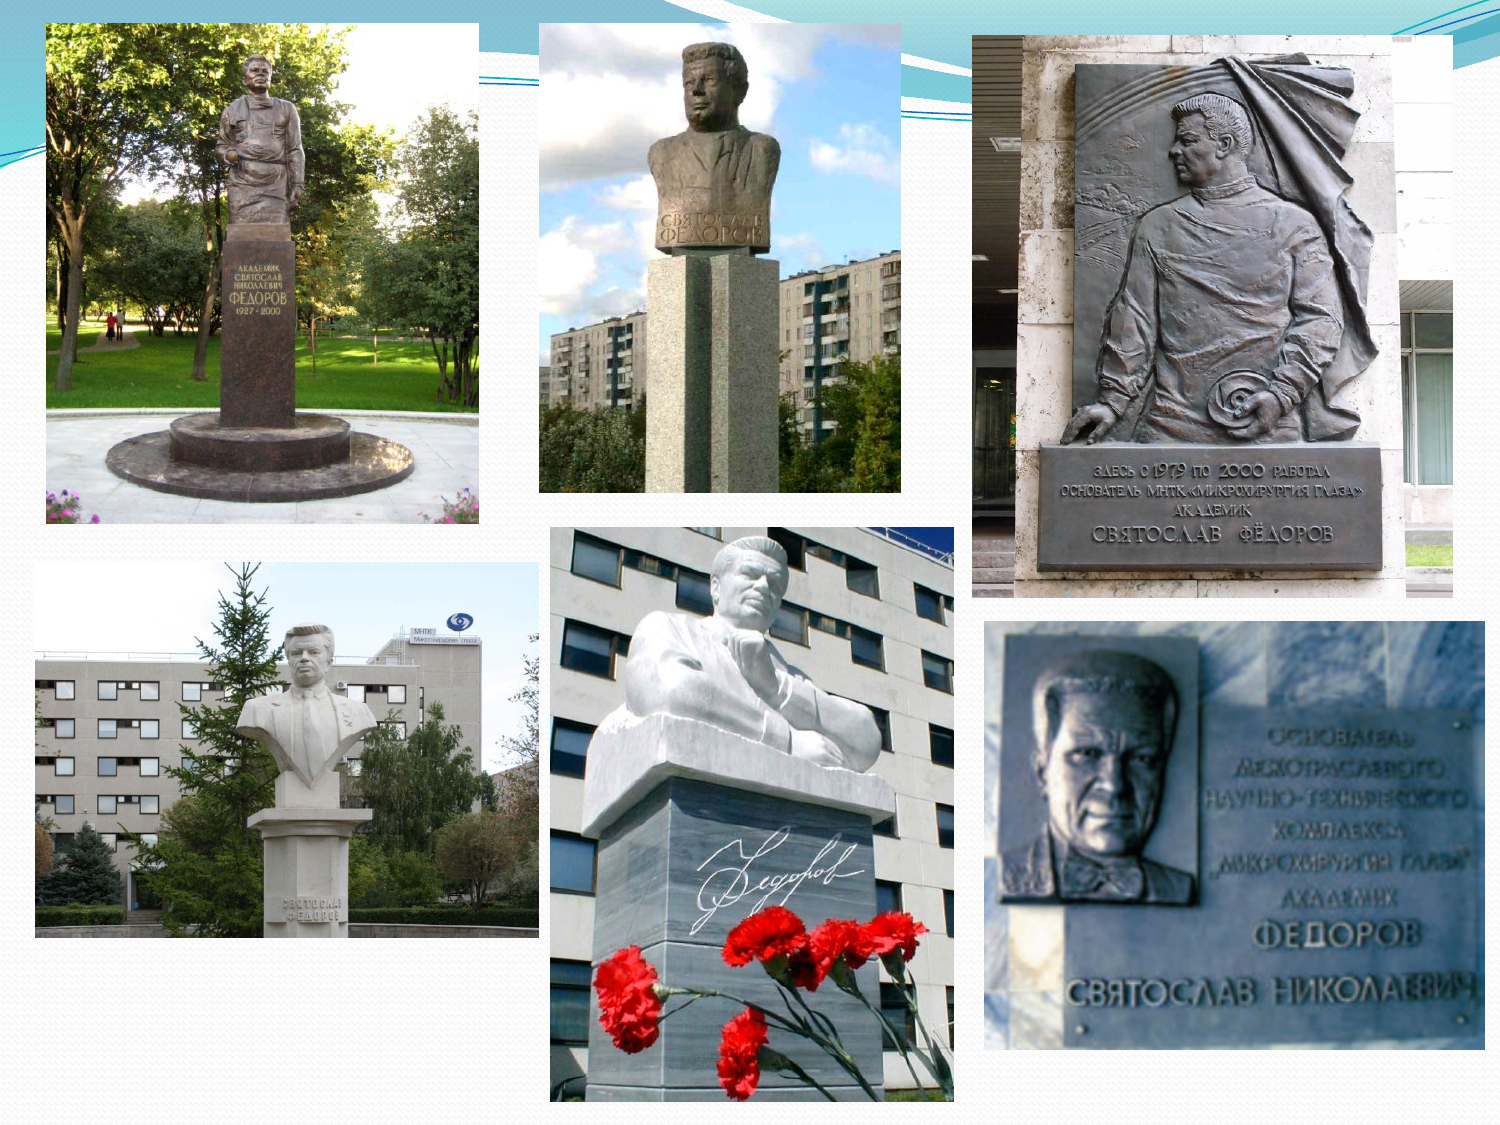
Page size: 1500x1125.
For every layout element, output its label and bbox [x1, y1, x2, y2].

picture [550, 527, 954, 1102]
picture [984, 620, 1485, 1050]
list [46, 23, 479, 524]
picture [538, 23, 901, 493]
picture [34, 562, 539, 938]
list [972, 34, 1453, 598]
